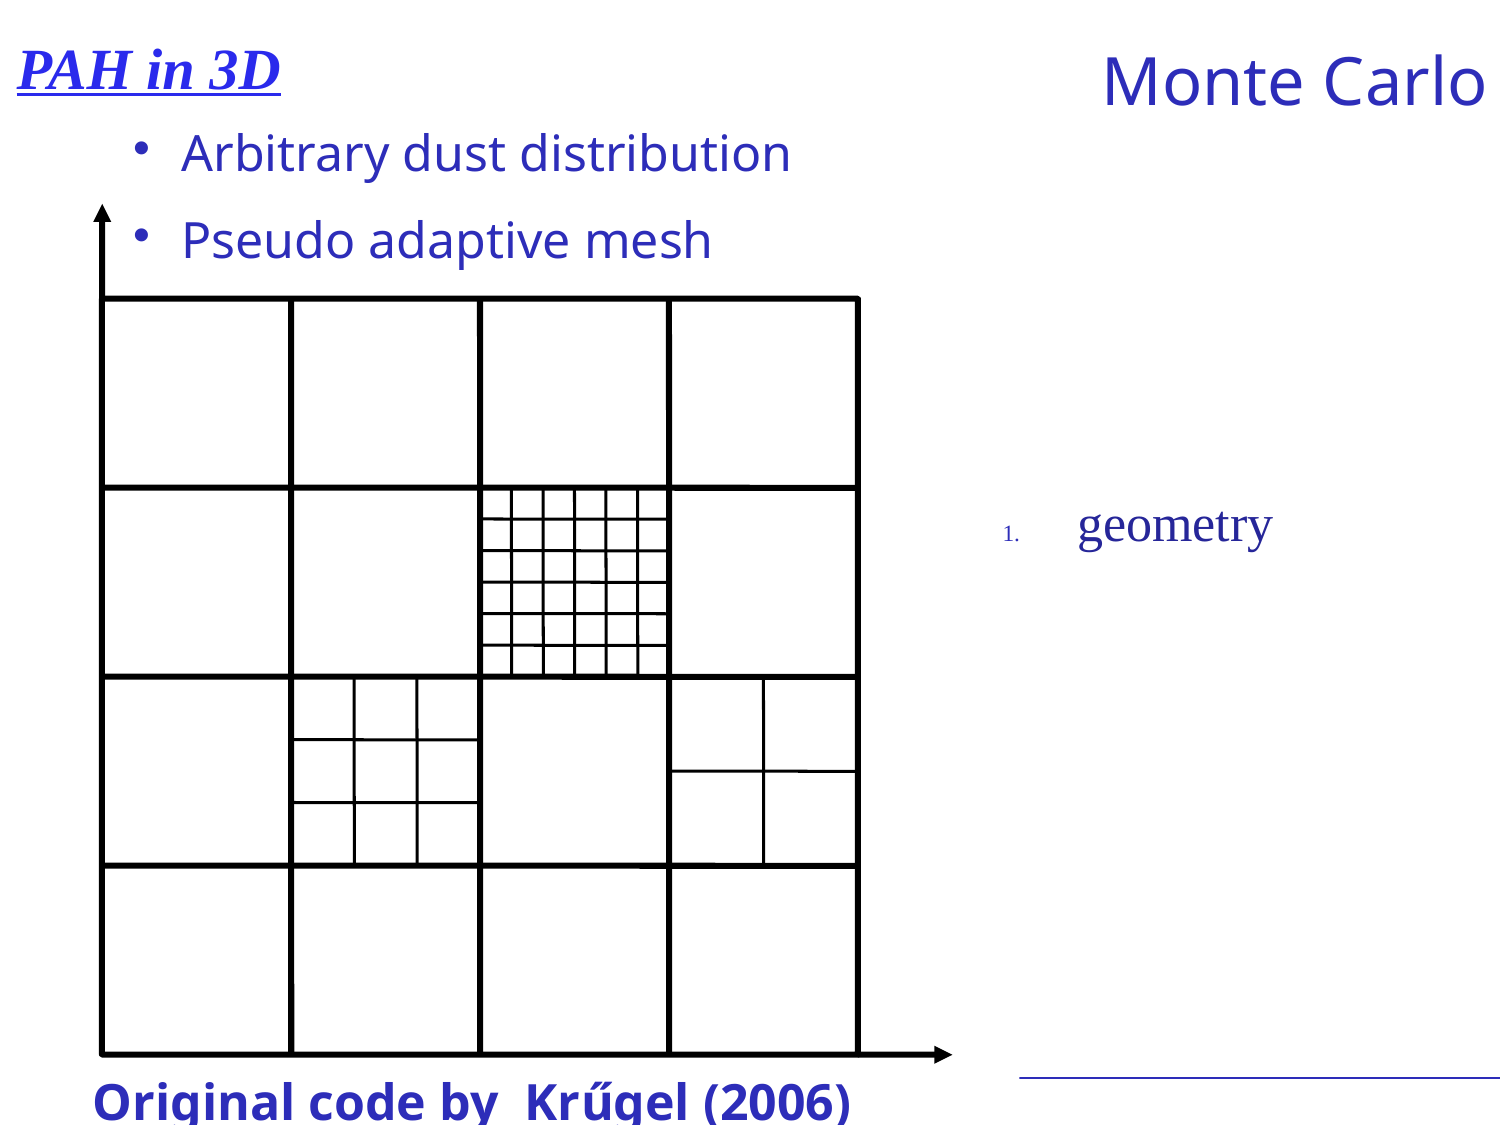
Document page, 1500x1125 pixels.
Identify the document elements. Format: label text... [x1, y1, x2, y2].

text_box [481, 866, 669, 1055]
text_box geometry [986, 464, 1429, 885]
text_box [575, 551, 637, 582]
text_box [606, 520, 637, 550]
text_box [355, 740, 417, 802]
text_box [607, 646, 637, 676]
text_box [292, 803, 354, 865]
text_box [575, 583, 606, 613]
text_box [481, 298, 858, 487]
text_box Monte Carlo [808, 0, 1489, 126]
text_box [575, 520, 605, 550]
text_box [606, 488, 637, 519]
text_box [638, 488, 669, 519]
text_box [638, 646, 669, 676]
text_box [575, 614, 606, 645]
text_box [101, 298, 291, 1055]
text_box [670, 866, 858, 1055]
text_box [355, 677, 480, 739]
text_box [607, 583, 637, 613]
text_box [481, 677, 669, 865]
text_box [512, 520, 543, 550]
text_box [544, 520, 574, 550]
text_box [418, 740, 480, 802]
text_box [512, 646, 543, 676]
text_box [638, 520, 669, 550]
text_box [292, 488, 480, 676]
text_box [544, 551, 574, 582]
text_box [481, 488, 511, 550]
text_box Arbitrary dust distribution Pseudo adaptive mesh [117, 117, 843, 280]
text_box [764, 677, 858, 771]
text_box [575, 646, 606, 676]
text_box [544, 646, 574, 676]
text_box [544, 583, 574, 613]
text_box [544, 488, 574, 519]
text_box [292, 677, 354, 739]
text_box [638, 614, 669, 645]
text_box [355, 803, 417, 865]
text_box Original code by Krűgel (2006) [0, 1042, 1020, 1125]
text_box [638, 551, 669, 582]
text_box [670, 772, 763, 865]
text_box [512, 488, 543, 519]
text_box [512, 551, 543, 582]
text_box [292, 740, 354, 802]
text_box [292, 298, 480, 487]
text_box [481, 551, 511, 582]
text_box [481, 583, 511, 613]
text_box [512, 583, 543, 613]
text_box [544, 614, 574, 645]
text_box [96, 203, 109, 299]
text_box [607, 614, 637, 645]
text_box [418, 803, 480, 865]
text_box [764, 772, 858, 865]
text_box [292, 866, 480, 1055]
text_box [481, 646, 511, 676]
text_box [481, 614, 511, 645]
text_box [670, 677, 763, 771]
text_box [638, 583, 669, 613]
text_box [512, 614, 543, 645]
text_box [857, 1048, 953, 1061]
text_box [575, 488, 605, 519]
text_box [670, 488, 858, 676]
